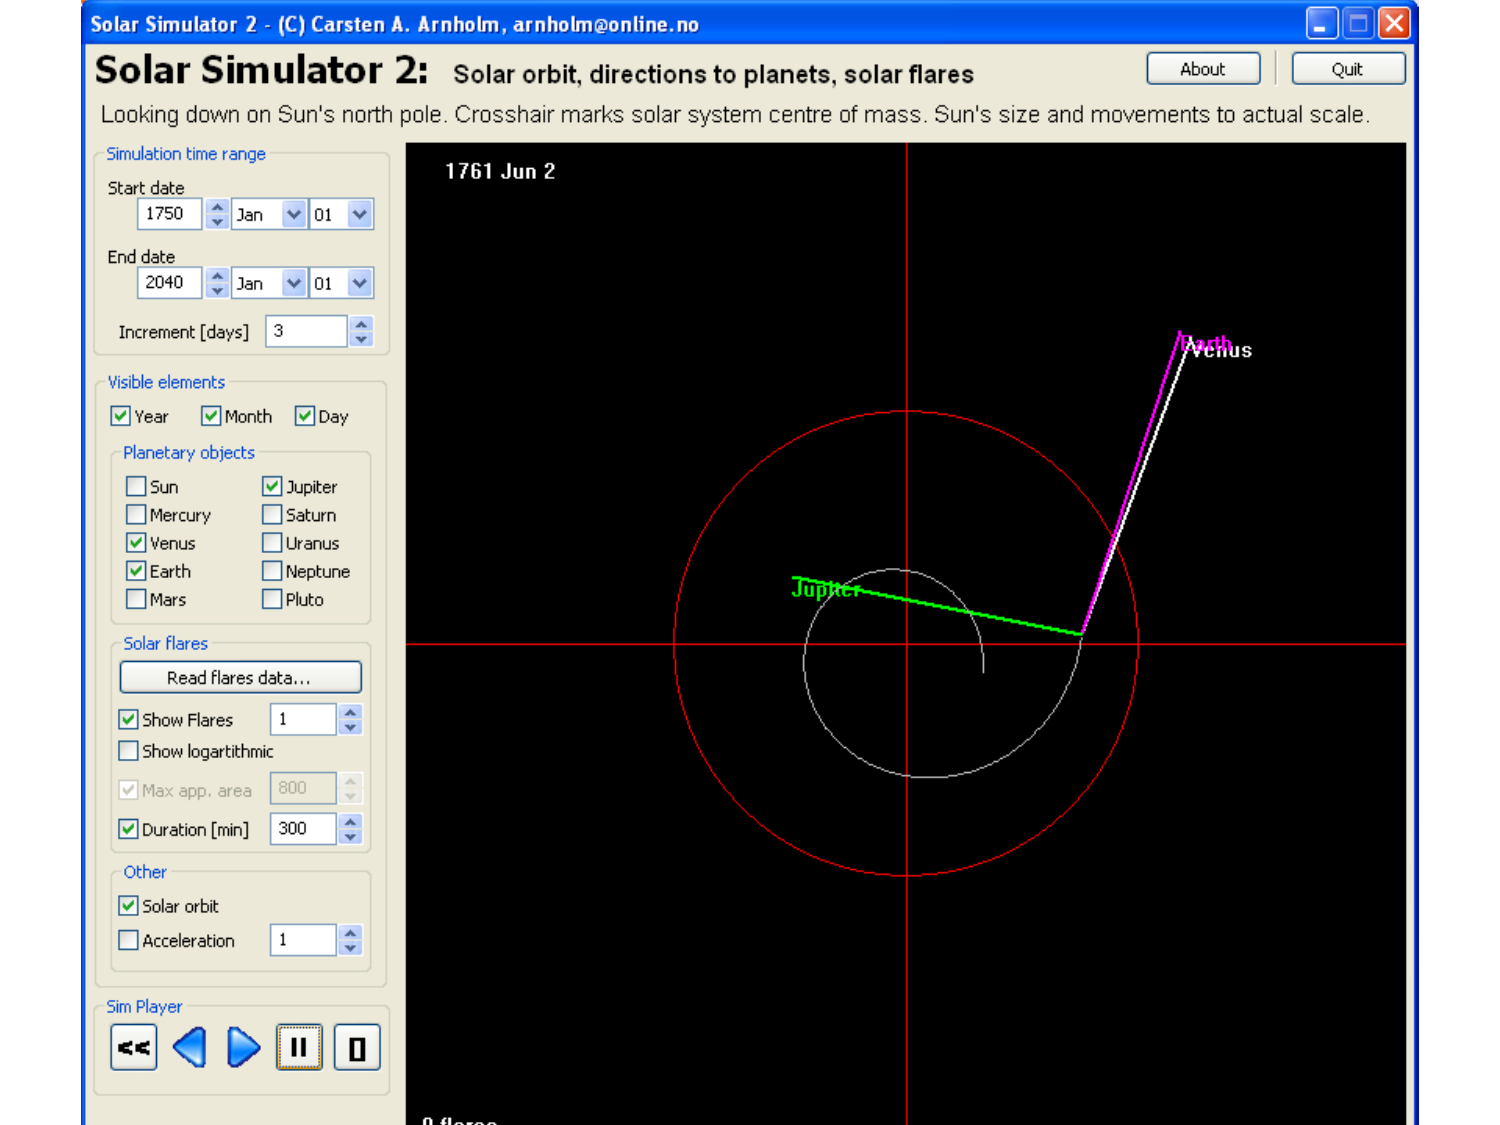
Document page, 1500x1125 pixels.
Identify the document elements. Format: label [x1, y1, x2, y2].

picture [80, 0, 1419, 1125]
